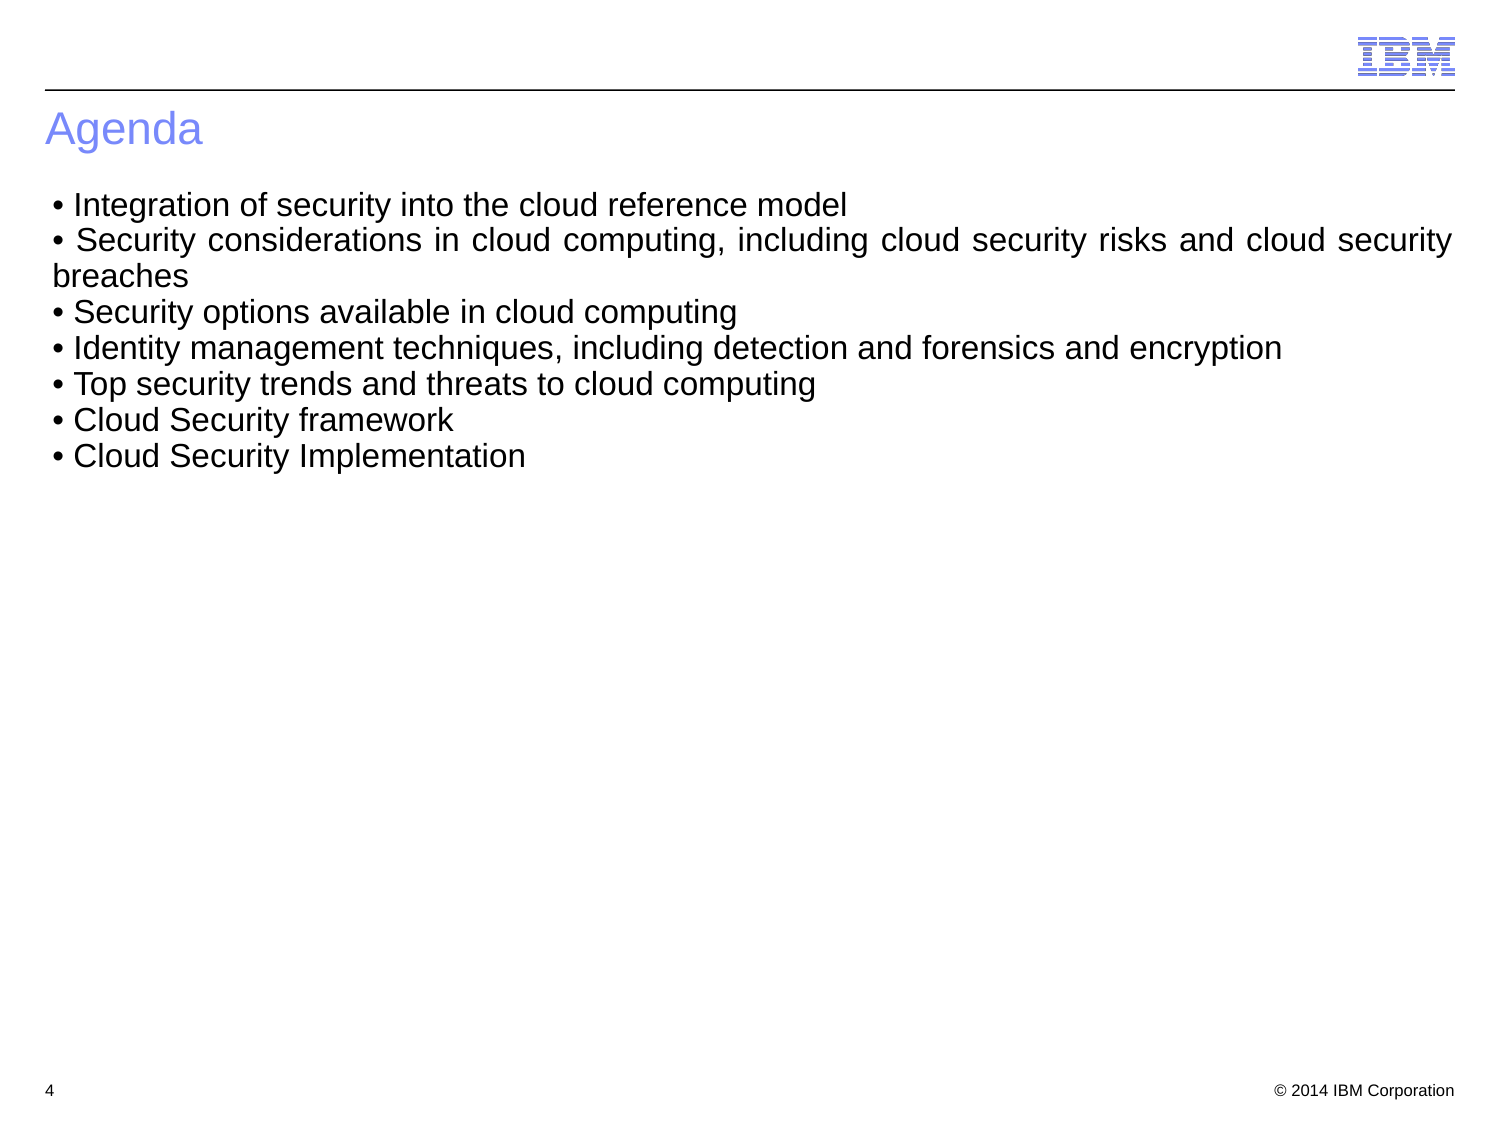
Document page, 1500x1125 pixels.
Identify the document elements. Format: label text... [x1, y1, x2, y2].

text_box • Integration of security into the cloud reference model • Security considerations in cloud computing, including cloud security risks and cloud security breaches • Security options available in cloud computing • Identity management techniques, including detection and forensics and encryption • Top security trends and threats to cloud computing • Cloud Security framework • Cloud Security Implementation [37, 179, 1470, 482]
picture [1358, 37, 1455, 76]
title Agenda [29, 97, 1456, 203]
slide_number 4 [29, 1072, 91, 1103]
